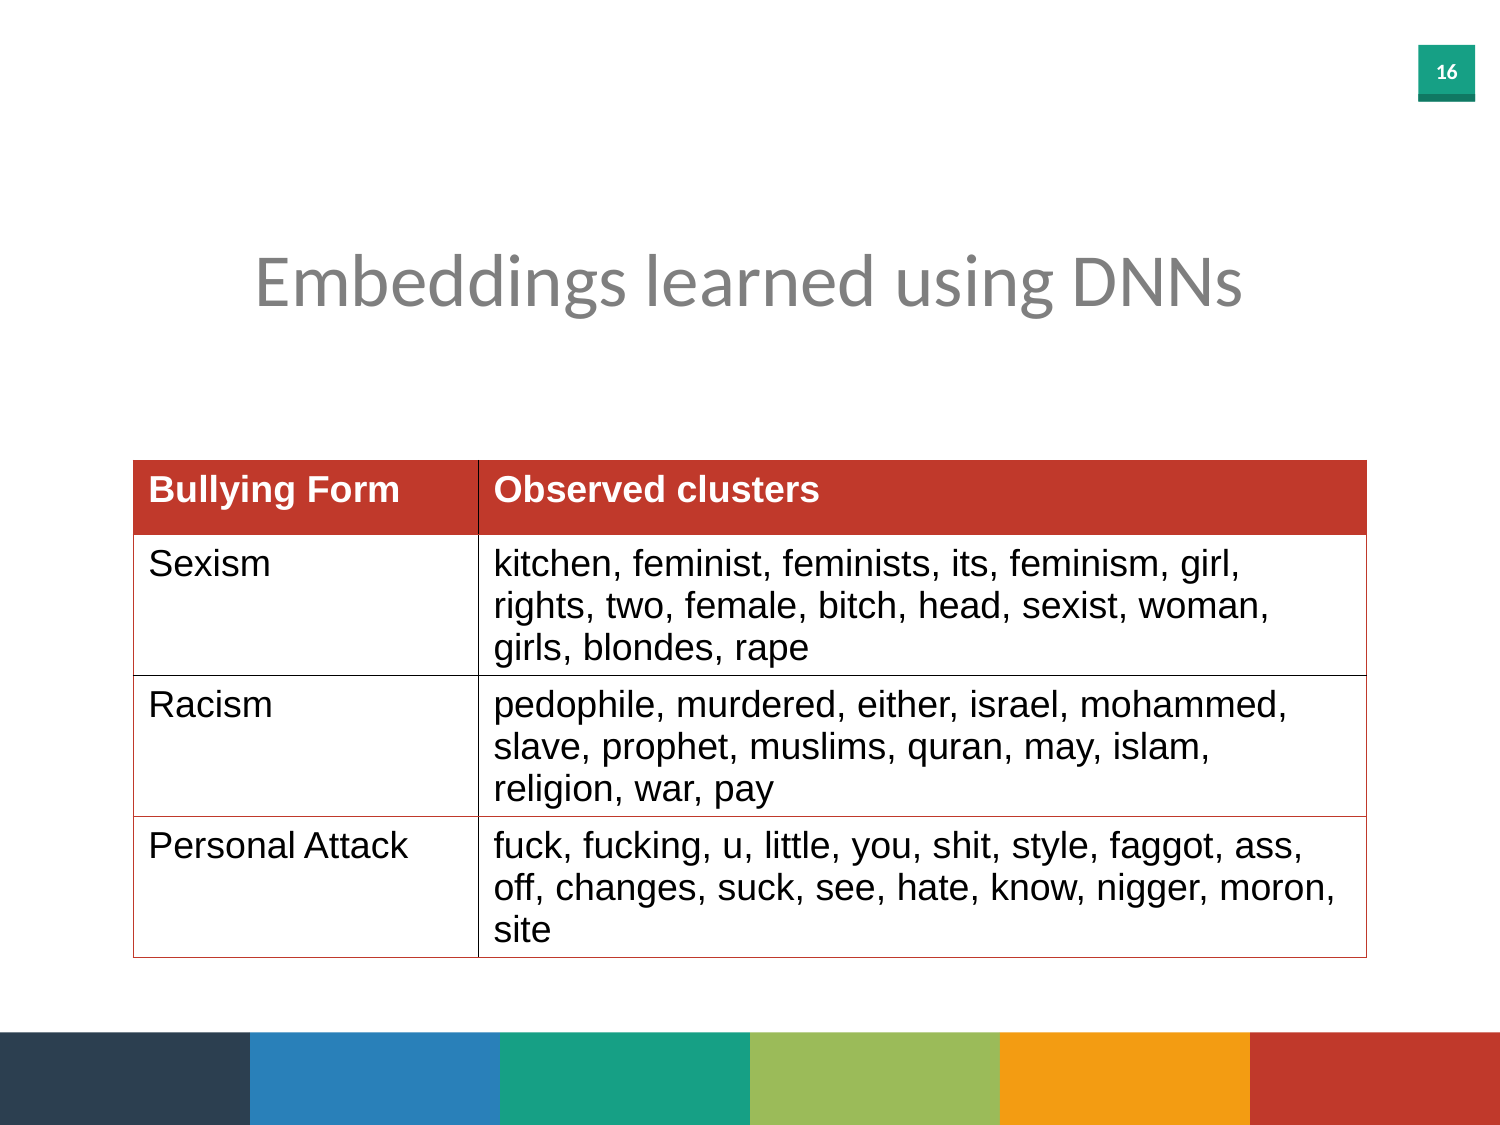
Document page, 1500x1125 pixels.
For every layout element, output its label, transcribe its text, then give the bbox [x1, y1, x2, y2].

text_box [999, 1032, 1250, 1125]
table_cell Personal Attack [134, 817, 478, 957]
text_box [750, 1032, 999, 1125]
text_box Embeddings learned using DNNs [231, 224, 1269, 331]
table_cell kitchen, feminist, feminists, its, feminism, girl, rights, two, female, bitch, head, sexist, woman, girls, blondes, rape [479, 535, 1366, 675]
table_header Observed clusters [479, 461, 1366, 534]
table_cell fuck, fucking, u, little, you, shit, style, faggot, ass, off, changes, suck, see, hate, know, nigger, moron, site [479, 817, 1366, 957]
text_box [250, 1032, 500, 1125]
text_box [1250, 1032, 1500, 1125]
table_cell Sexism [134, 535, 478, 675]
table_cell Racism [134, 676, 478, 816]
table_header Bullying Form [134, 461, 478, 534]
text_box [500, 1032, 750, 1125]
table_cell pedophile, murdered, either, israel, mohammed, slave, prophet, muslims, quran, may, islam, religion, war, pay [479, 676, 1366, 816]
text_box [0, 1032, 250, 1125]
